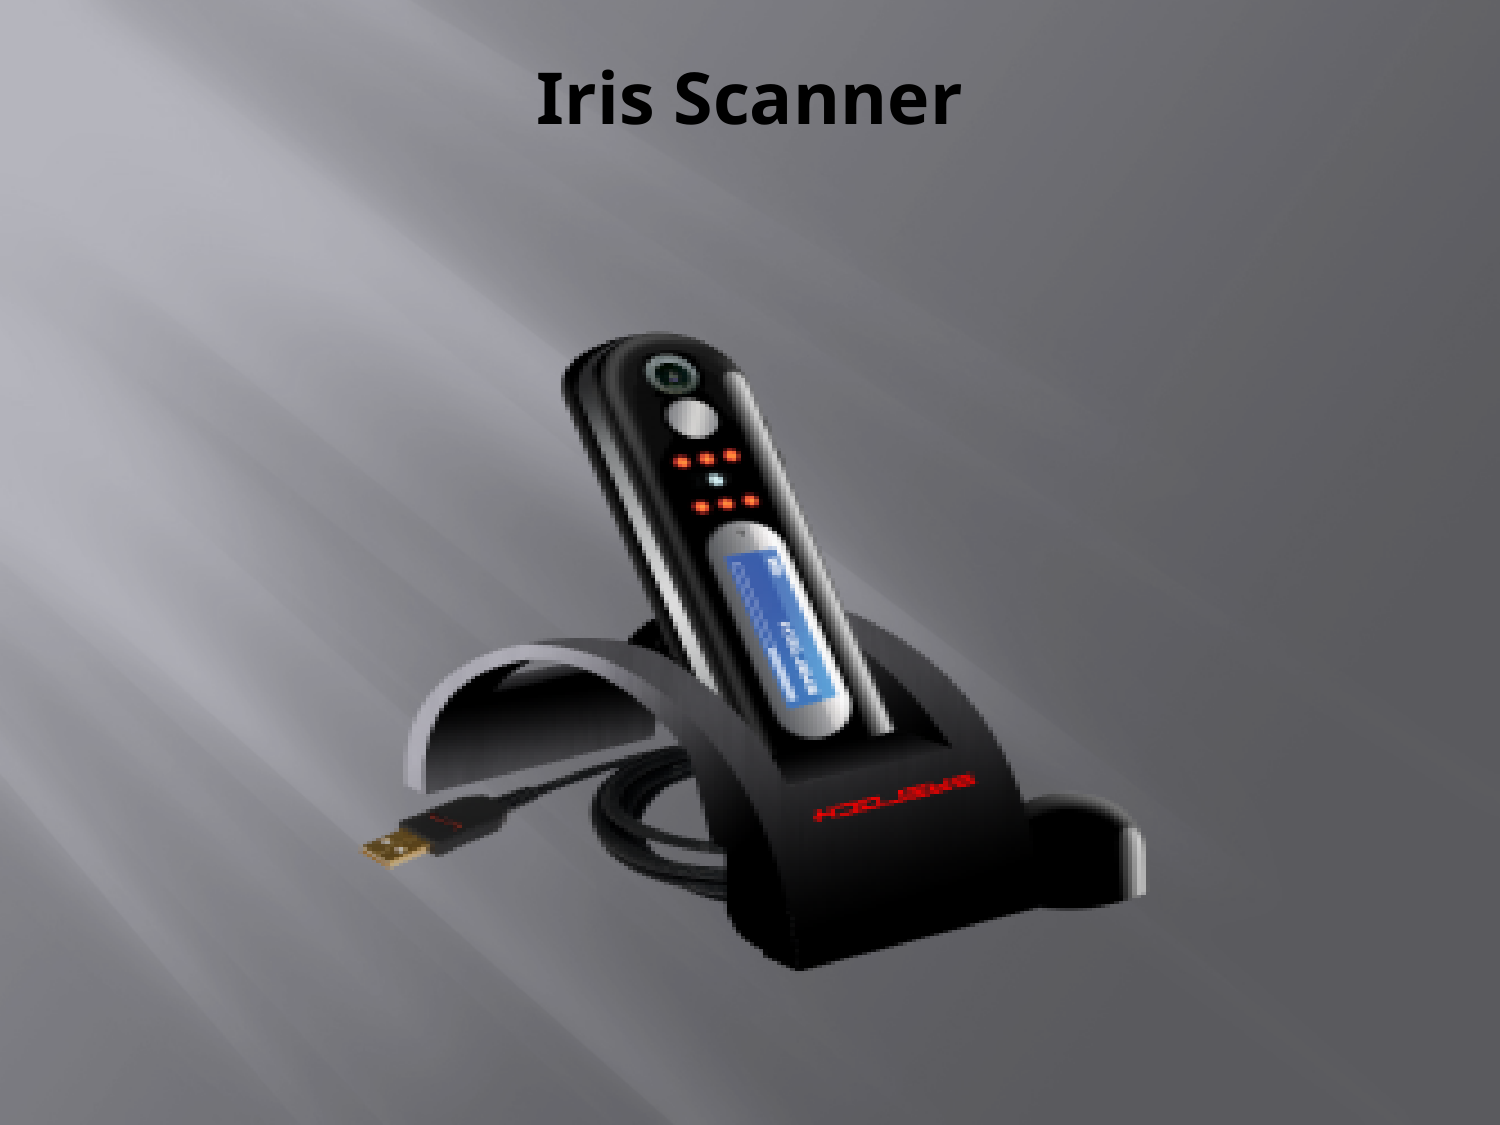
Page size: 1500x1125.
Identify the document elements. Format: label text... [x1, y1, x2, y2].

picture [74, 287, 1426, 1001]
title Iris Scanner [75, 45, 1425, 233]
